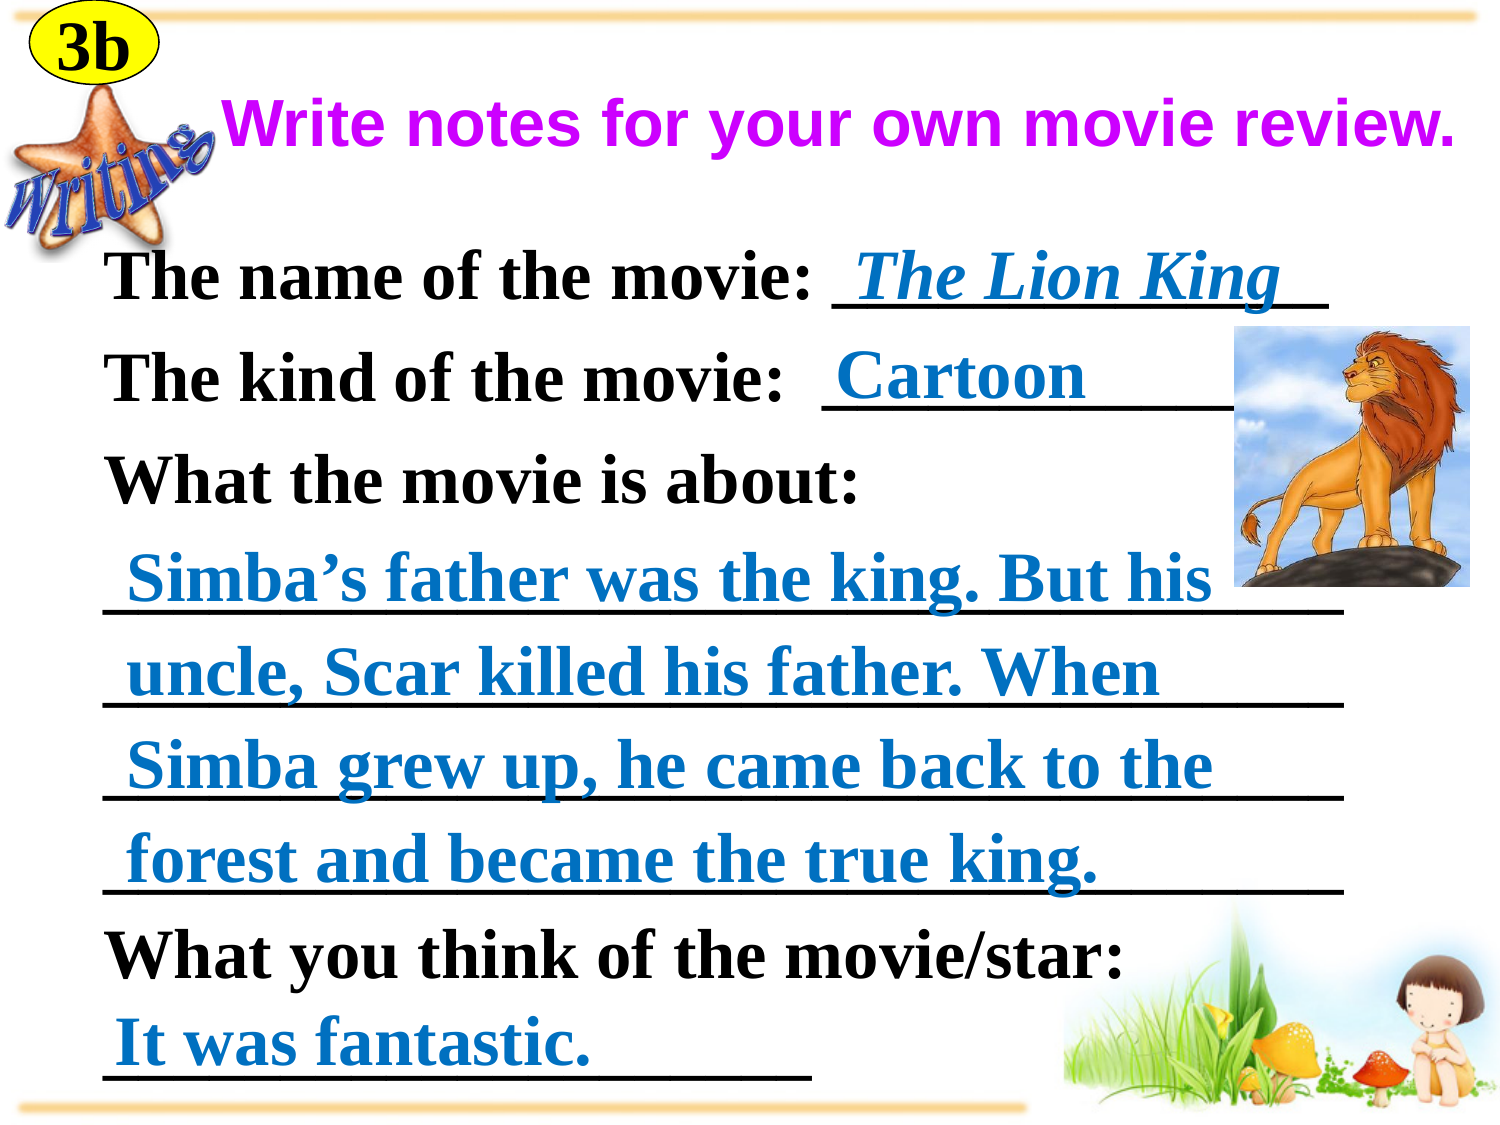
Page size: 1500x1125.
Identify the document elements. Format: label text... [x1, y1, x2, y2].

text_box 3b [29, 0, 160, 77]
text_box The name of the movie: ______________ The kind of the movie: _______________ What the movie is about: ___________________________________ ___________________________________ ___________________________________ ___________________________________ What you think of the movie/star: ____________________ [88, 208, 1453, 1090]
text_box Write notes for your own movie review. [206, 42, 1477, 197]
text_box Cartoon [820, 320, 1211, 421]
text_box Simba’s father was the king. But his uncle, Scar killed his father. When Simba grew up, he came back to the forest and became the true king. [112, 515, 1365, 904]
text_box The Lion King [838, 221, 1400, 321]
picture [0, 0, 1500, 1125]
text_box It was fantastic. [100, 987, 1152, 1088]
